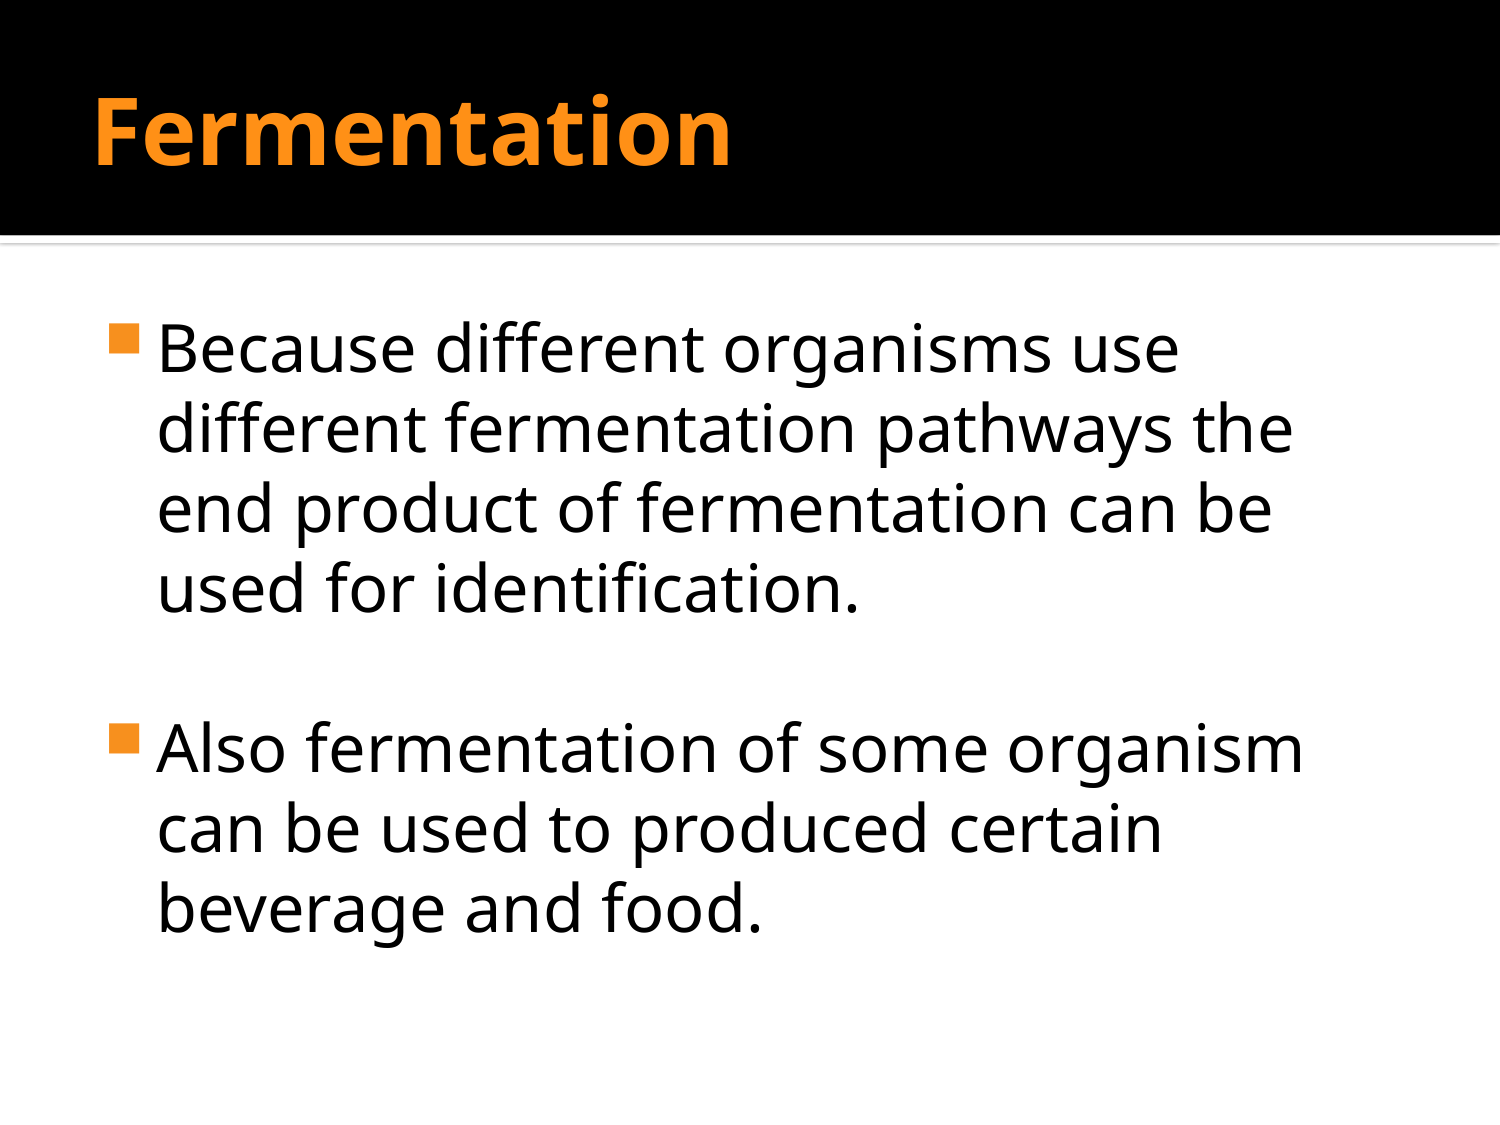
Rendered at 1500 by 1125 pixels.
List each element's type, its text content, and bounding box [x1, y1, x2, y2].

list Because different organisms use different fermentation pathways the end product of fermentation can be used for identification. Also fermentation of some organism can be used to produced certain beverage and food. [75, 291, 1425, 1050]
title Fermentation [75, 25, 1425, 231]
